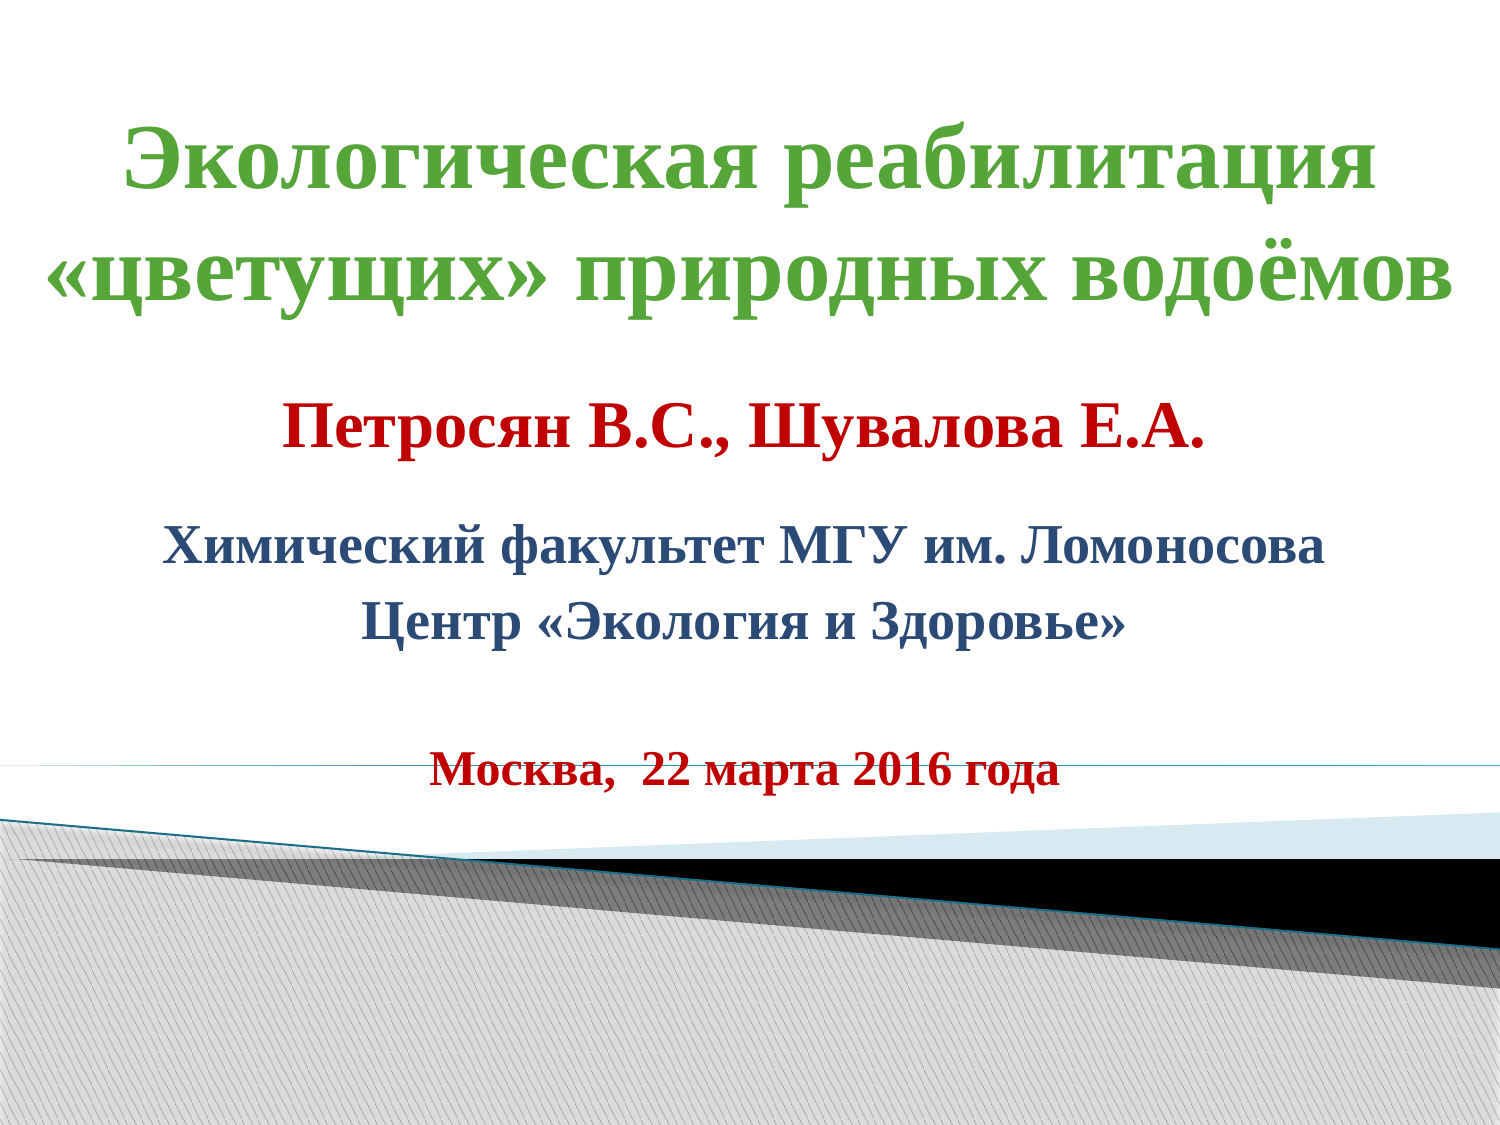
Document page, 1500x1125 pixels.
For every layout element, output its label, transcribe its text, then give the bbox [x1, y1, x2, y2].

subtitle Петросян В.С., Шувалова Е.А. Химический факультет МГУ им. Ломоносова Центр «Экология и Здоровье» Москва, 22 марта 2016 года [0, 373, 1500, 858]
picture [5, 859, 1500, 989]
title Экологическая реабилитация «цветущих» природных водоёмов [0, 0, 1500, 327]
